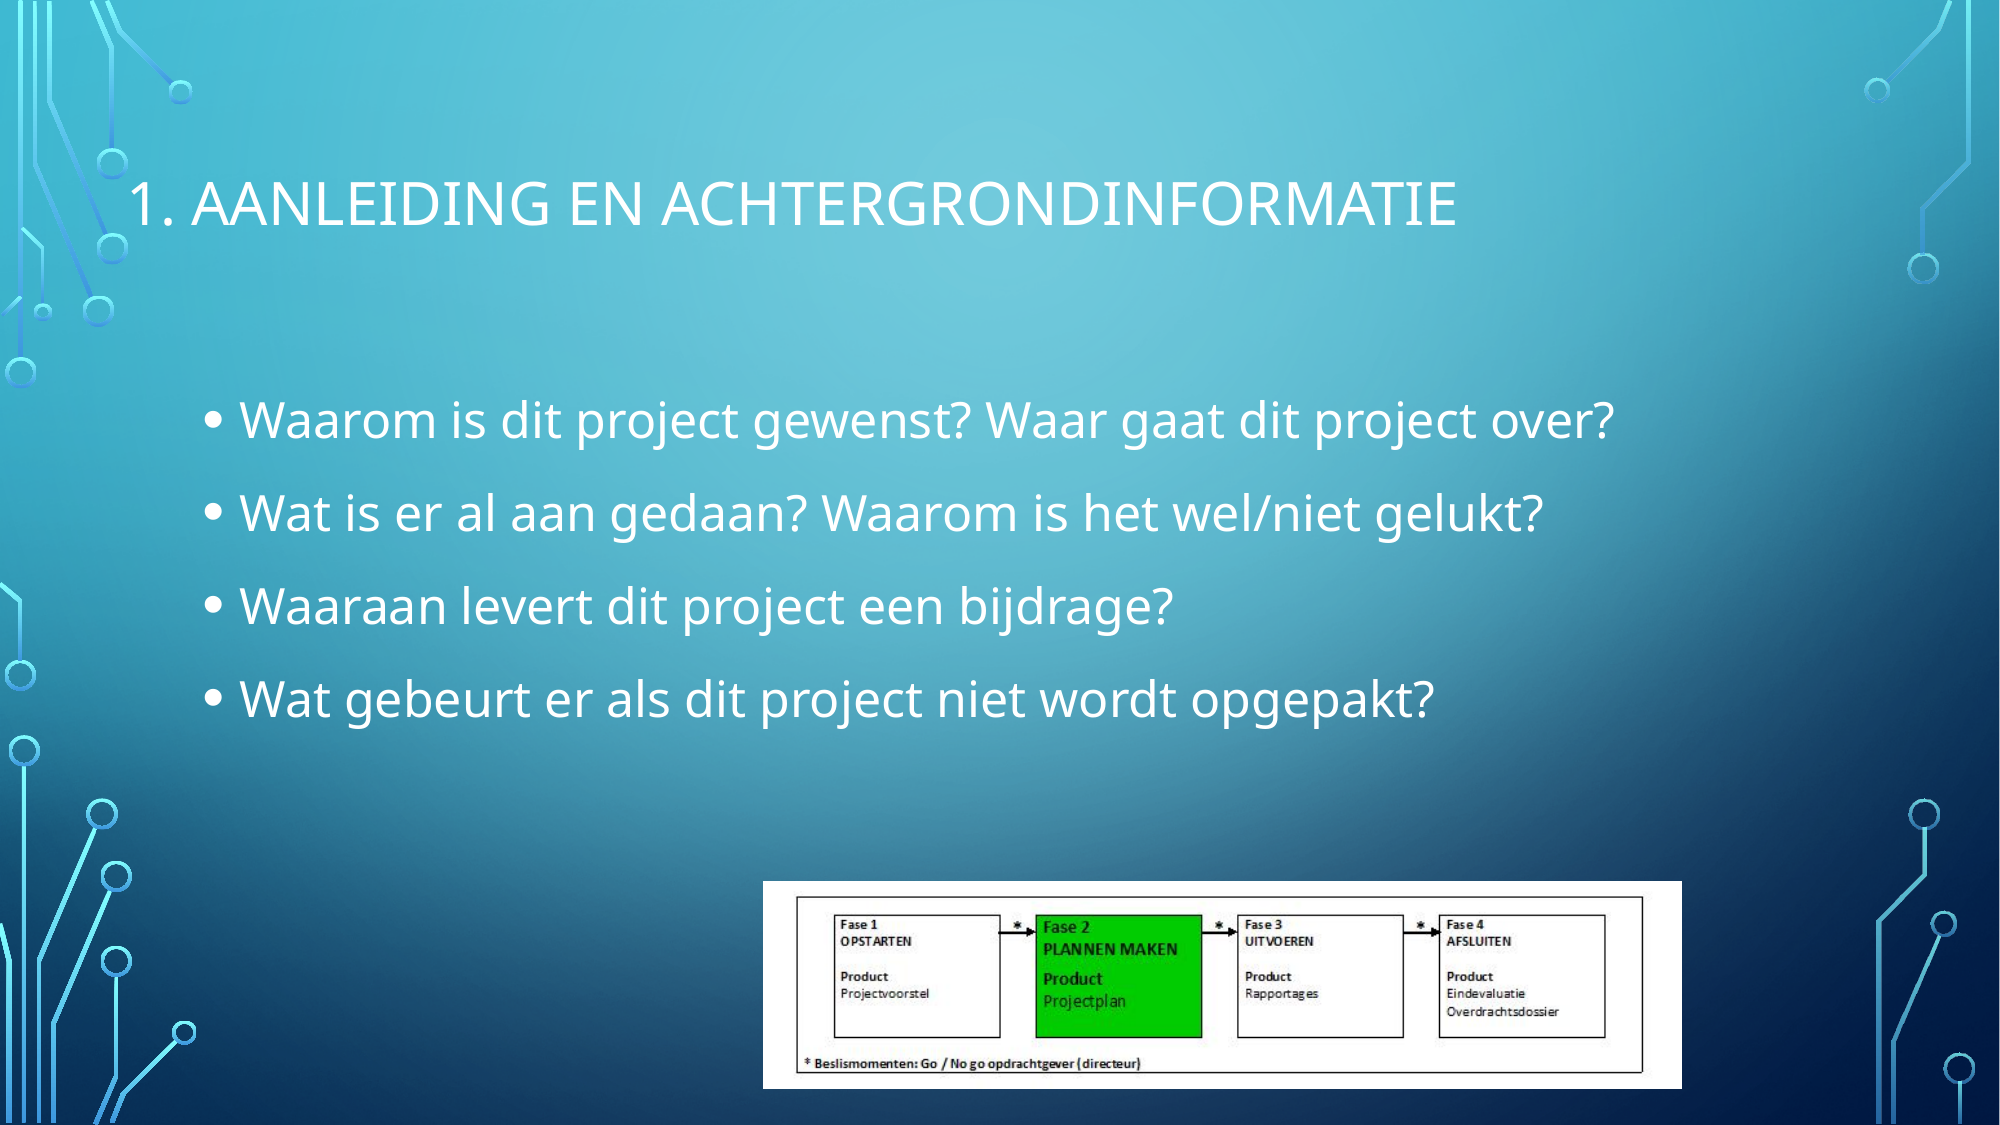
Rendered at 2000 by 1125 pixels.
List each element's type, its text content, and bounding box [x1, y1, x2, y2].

title 1. Aanleiding en achtergrondinformatie [111, 79, 1507, 268]
list Waarom is dit project gewenst? Waar gaat dit project over? Wat is er al aan gedaan? Waarom is het wel/niet gelukt? Waaraan levert dit project een bijdrage? Wat gebeurt er als dit project niet wordt opgepakt? [187, 369, 1812, 950]
picture [763, 881, 1683, 1089]
